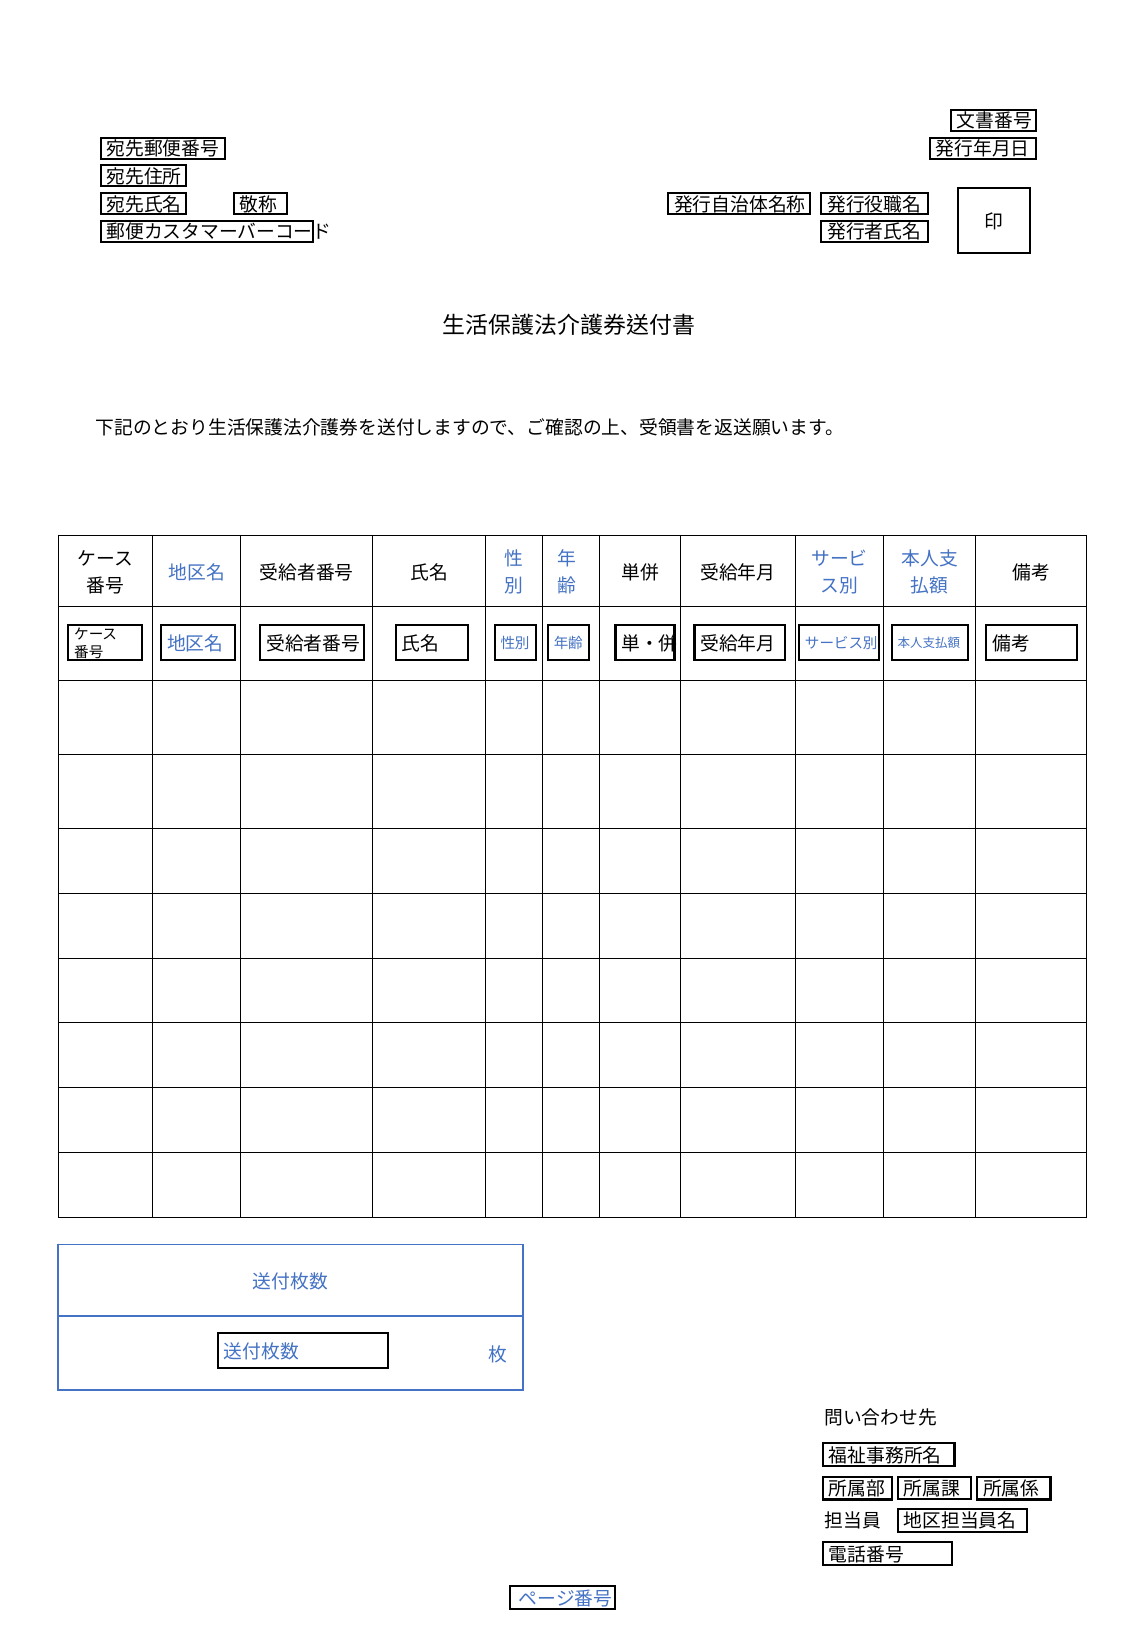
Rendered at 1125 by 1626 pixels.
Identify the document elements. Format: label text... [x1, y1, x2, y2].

table_cell [153, 681, 240, 754]
table_header 年齢 [543, 536, 599, 606]
table_cell [796, 755, 883, 828]
table_header 備考 [976, 536, 1086, 606]
table_cell [486, 1023, 542, 1087]
text_box 受給者番号 [259, 624, 365, 661]
text_box 本人支払額 [891, 624, 969, 661]
table_cell [543, 829, 599, 893]
table_cell [241, 1023, 372, 1087]
table_cell [796, 1153, 883, 1217]
table_header 単併 [600, 536, 680, 606]
table_cell [796, 959, 883, 1022]
table_cell [241, 894, 372, 958]
table_header 受給者番号 [241, 536, 372, 606]
table_cell [976, 1153, 1086, 1217]
table_cell [373, 681, 485, 754]
text_box 下記のとおり生活保護法介護券を送付しますので、ご確認の上、受領書を返送願います。 [89, 415, 1037, 438]
table_header ケース番号 [59, 536, 152, 606]
text_box 氏名 [395, 624, 469, 661]
table_cell [884, 959, 975, 1022]
table_cell [884, 829, 975, 893]
table_cell [681, 1023, 795, 1087]
text_box 宛先氏名 [100, 192, 187, 215]
text_box 印 [957, 187, 1031, 254]
table_cell [153, 1153, 240, 1217]
table_cell [884, 1153, 975, 1217]
table_cell [796, 681, 883, 754]
text_box 受給年月 [693, 624, 786, 661]
table_cell [681, 755, 795, 828]
table_cell [153, 755, 240, 828]
table_header 本人支払額 [884, 536, 975, 606]
text_box 備考 [985, 624, 1078, 661]
text_box 性別 [494, 624, 537, 661]
table_header 氏名 [373, 536, 485, 606]
table_cell [976, 1088, 1086, 1152]
table_cell [373, 1153, 485, 1217]
table_cell [884, 681, 975, 754]
table_cell [600, 1153, 680, 1217]
table_cell [373, 894, 485, 958]
text_box 郵便カスタマーバーコード [100, 220, 314, 243]
table_cell [976, 829, 1086, 893]
table_cell [373, 755, 485, 828]
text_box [929, 109, 1037, 159]
table_cell [241, 607, 372, 680]
text_box 発行者氏名 [820, 220, 929, 243]
table_cell [600, 894, 680, 958]
table_cell [681, 607, 795, 680]
text_box 生活保護法介護券送付書 [96, 302, 1042, 346]
table_cell [543, 894, 599, 958]
table_cell 枚 [59, 1317, 522, 1389]
table_cell [681, 681, 795, 754]
table_header 送付枚数 [59, 1245, 522, 1315]
text_box 敬称 [233, 192, 288, 215]
table_cell [153, 959, 240, 1022]
table_cell [884, 607, 975, 680]
table_cell [600, 607, 680, 680]
text_box 年齢 [547, 624, 590, 661]
table_cell [543, 681, 599, 754]
table_cell [884, 1088, 975, 1152]
text_box 宛先郵便番号 [100, 137, 226, 160]
table_cell [884, 894, 975, 958]
table_cell [543, 1088, 599, 1152]
table_cell [486, 755, 542, 828]
table_cell [600, 1023, 680, 1087]
table_cell [600, 755, 680, 828]
table_cell [373, 1088, 485, 1152]
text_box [809, 1398, 1051, 1566]
table_cell [59, 1023, 152, 1087]
table_cell [153, 1023, 240, 1087]
table_cell [59, 755, 152, 828]
table_cell [796, 894, 883, 958]
table_cell [976, 755, 1086, 828]
table_cell [681, 959, 795, 1022]
table_cell [600, 959, 680, 1022]
table_cell [241, 1153, 372, 1217]
table_header 性別 [486, 536, 542, 606]
table_cell [796, 607, 883, 680]
table_cell [241, 829, 372, 893]
table_cell [976, 959, 1086, 1022]
table_cell [241, 681, 372, 754]
table_cell [600, 829, 680, 893]
table_cell [373, 1023, 485, 1087]
table_cell [373, 607, 485, 680]
table_cell [884, 755, 975, 828]
table_cell [486, 607, 542, 680]
table_cell [486, 1153, 542, 1217]
table_cell [153, 607, 240, 680]
table_cell [153, 829, 240, 893]
table_cell [884, 1023, 975, 1087]
table_cell [59, 1153, 152, 1217]
text_box 発行役職名 [820, 192, 929, 215]
table_cell [486, 1088, 542, 1152]
table_cell [59, 607, 152, 680]
table_cell [600, 681, 680, 754]
table_cell [59, 1088, 152, 1152]
table_cell [486, 681, 542, 754]
text_box 地区名 [160, 624, 236, 661]
table_cell [681, 1088, 795, 1152]
table_cell [373, 829, 485, 893]
table_cell [976, 681, 1086, 754]
table_cell [976, 607, 1086, 680]
text_box 発行自治体名称 [667, 192, 811, 215]
table_cell [796, 1023, 883, 1087]
table_cell [153, 1088, 240, 1152]
table_cell [543, 959, 599, 1022]
text_box ケース 番号 [67, 624, 143, 661]
table_cell [681, 829, 795, 893]
table_header サービス別 [796, 536, 883, 606]
table_cell [241, 755, 372, 828]
table_cell [59, 681, 152, 754]
table_cell [600, 1088, 680, 1152]
table_cell [543, 1023, 599, 1087]
table_cell [681, 894, 795, 958]
table_cell [59, 894, 152, 958]
table_cell [976, 1023, 1086, 1087]
table_cell [241, 1088, 372, 1152]
text_box 単・併 [614, 624, 676, 661]
table_cell [153, 894, 240, 958]
table_header 地区名 [153, 536, 240, 606]
table_cell [543, 1153, 599, 1217]
text_box サービス別 [798, 624, 880, 661]
table_cell [976, 894, 1086, 958]
table_cell [486, 829, 542, 893]
text_box 送付枚数 [217, 1332, 389, 1369]
text_box 宛先住所 [100, 164, 187, 187]
table_cell [373, 959, 485, 1022]
table_cell [681, 1153, 795, 1217]
table_header 受給年月 [681, 536, 795, 606]
table_cell [486, 894, 542, 958]
table_cell [796, 1088, 883, 1152]
table_cell [241, 959, 372, 1022]
table_cell [543, 755, 599, 828]
table_cell [543, 607, 599, 680]
table_cell [796, 829, 883, 893]
table_cell [486, 959, 542, 1022]
text_box ページ番号 [509, 1585, 616, 1610]
table_cell [59, 829, 152, 893]
table_cell [59, 959, 152, 1022]
